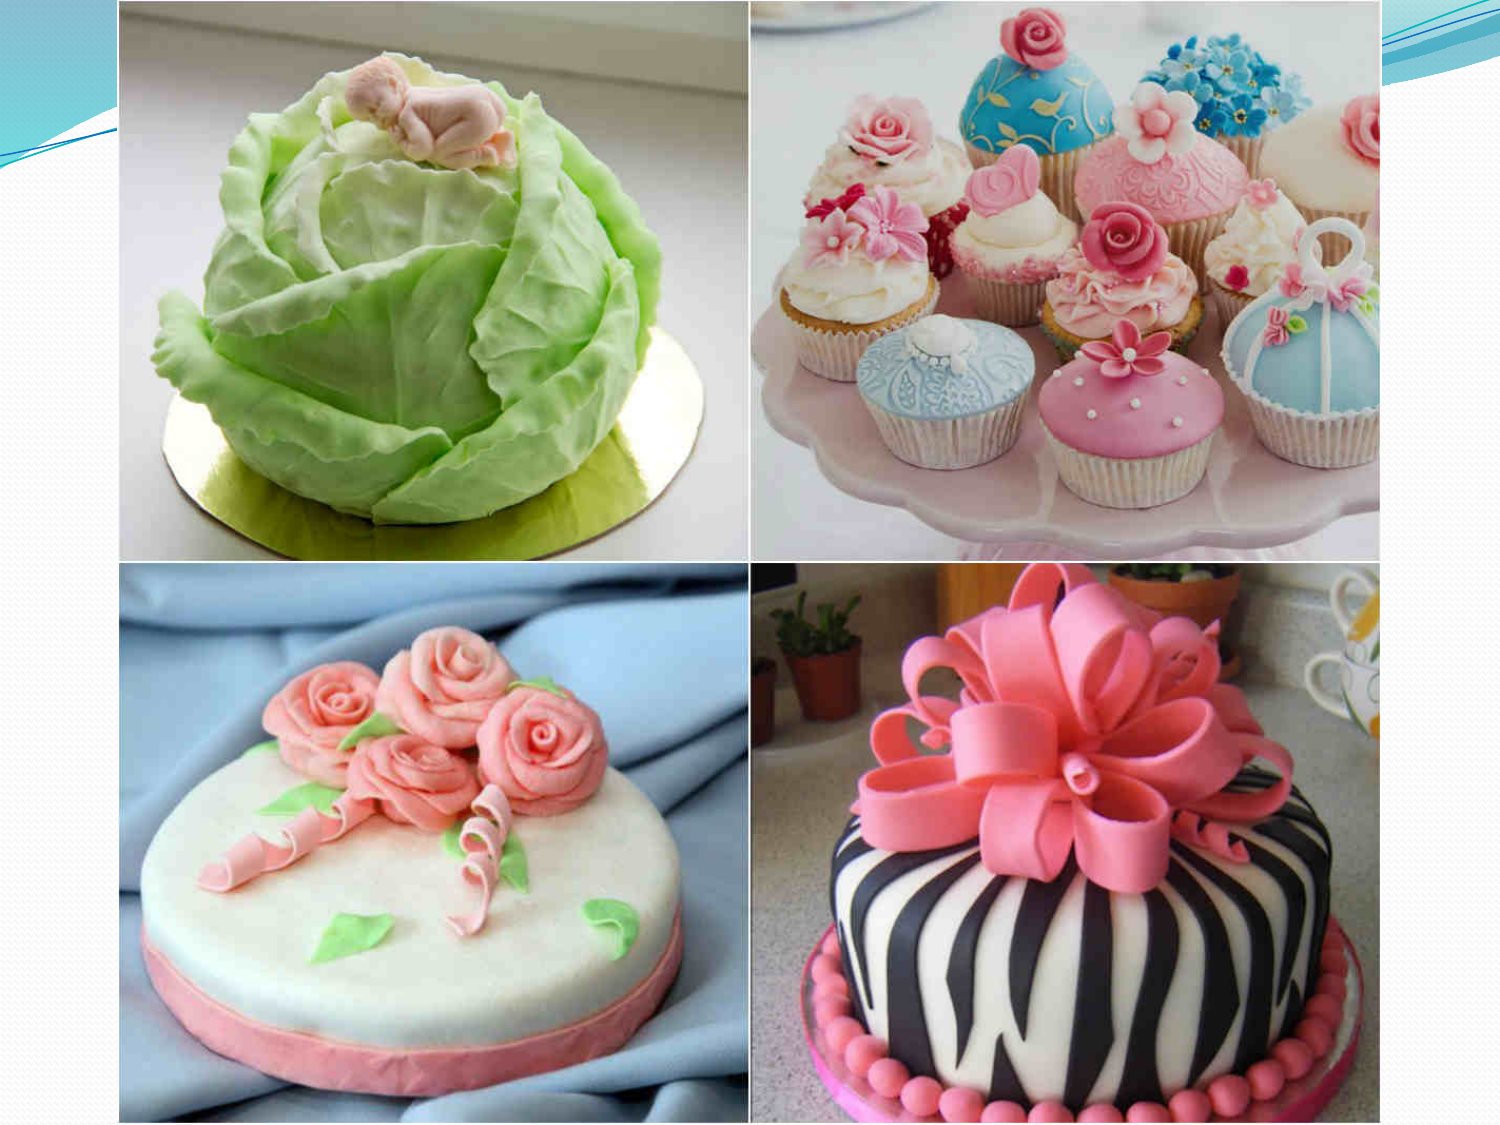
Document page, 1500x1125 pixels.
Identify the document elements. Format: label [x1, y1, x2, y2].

picture [117, 0, 1383, 1125]
